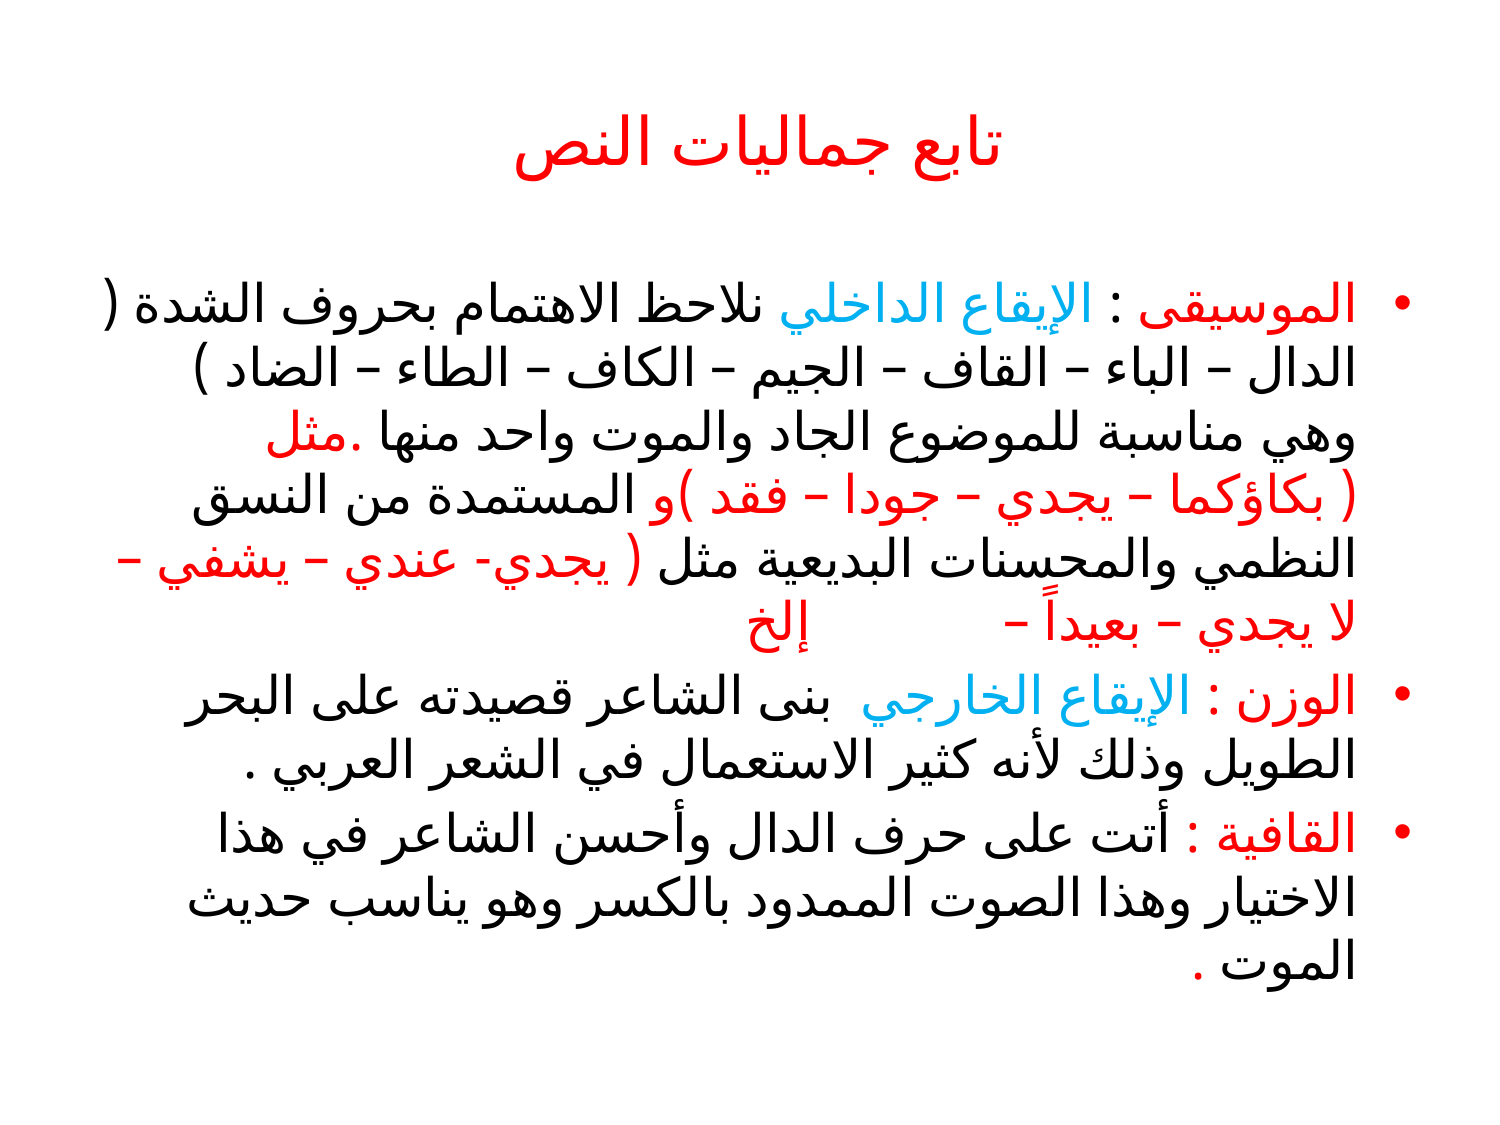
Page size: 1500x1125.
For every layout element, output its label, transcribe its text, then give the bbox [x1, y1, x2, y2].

title تابع جماليات النص [75, 45, 1425, 233]
list الموسيقى : الإيقاع الداخلي نلاحظ الاهتمام بحروف الشدة ( الدال – الباء – القاف – الجيم – الكاف – الطاء – الضاد ) وهي مناسبة للموضوع الجاد والموت واحد منها .مثل ( بكاؤكما – يجدي – جودا – فقد )و المستمدة من النسق النظمي والمحسنات البديعية مثل ( يجدي- عندي – يشفي – لا يجدي – بعيداً – إلخ الوزن : الإيقاع الخارجي بنى الشاعر قصيدته على البحر الطويل وذلك لأنه كثير الاستعمال في الشعر العربي . القافية : أتت على حرف الدال وأحسن الشاعر في هذا الاختيار وهذا الصوت الممدود بالكسر وهو يناسب حديث الموت . [75, 262, 1425, 1005]
